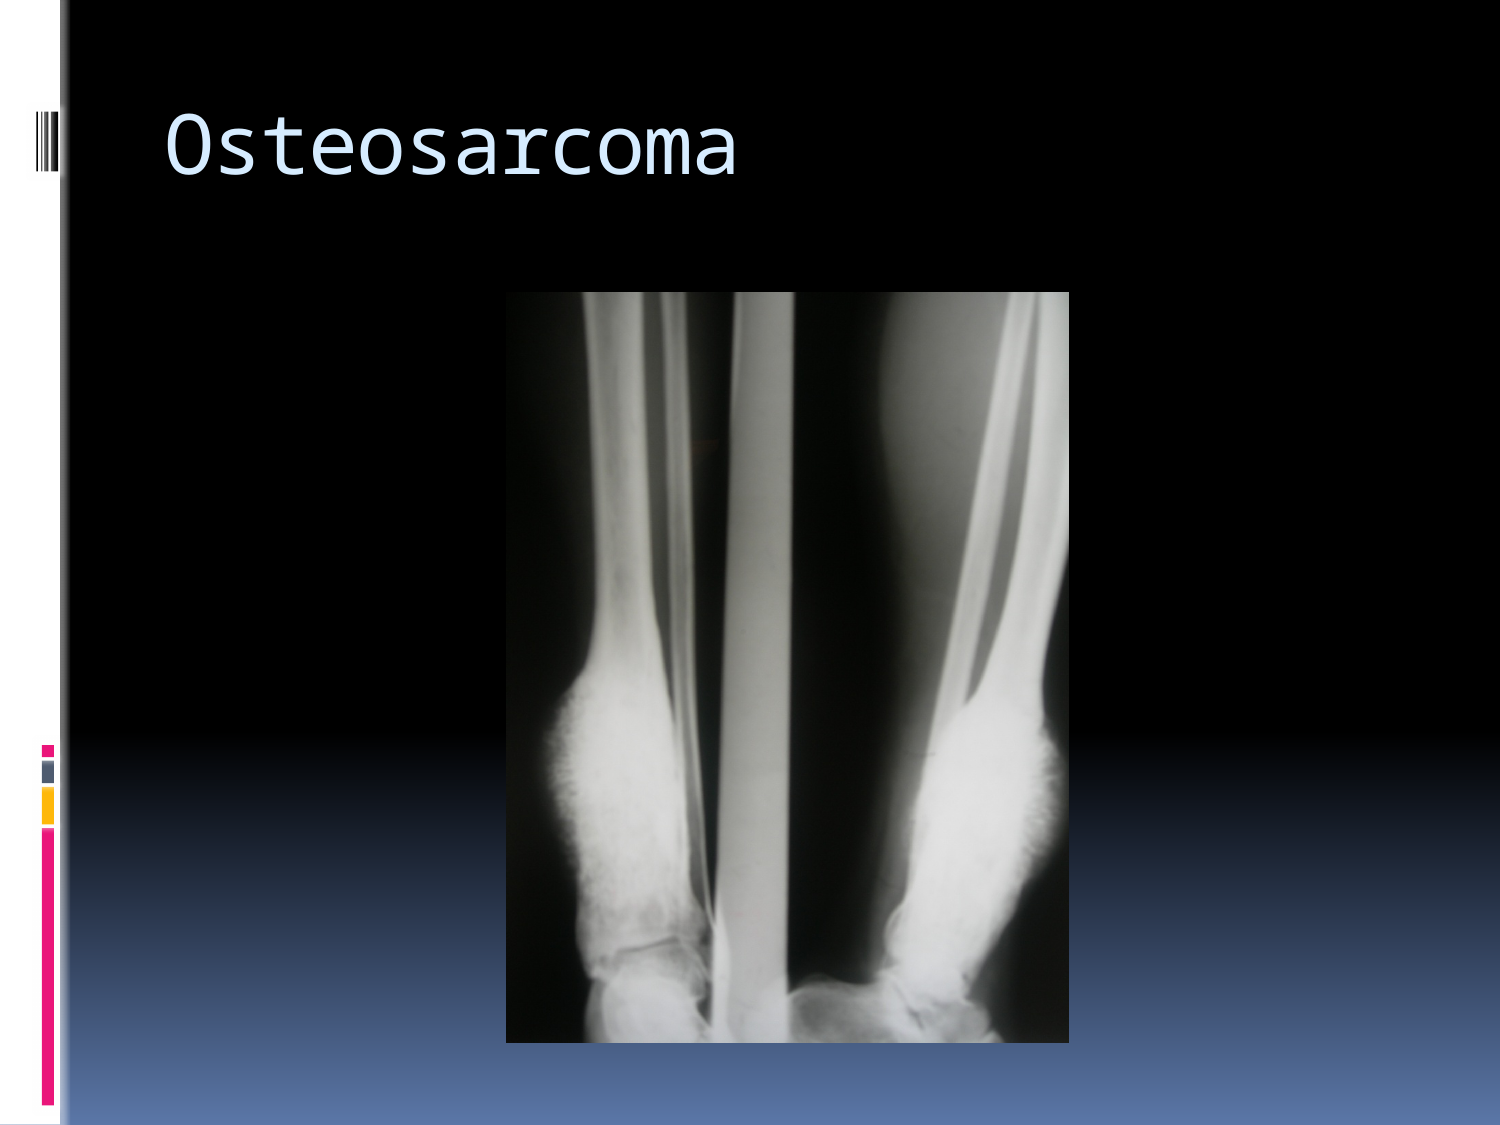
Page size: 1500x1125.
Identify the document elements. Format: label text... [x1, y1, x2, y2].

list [505, 292, 1070, 1044]
title Osteosarcoma [150, 83, 1425, 234]
